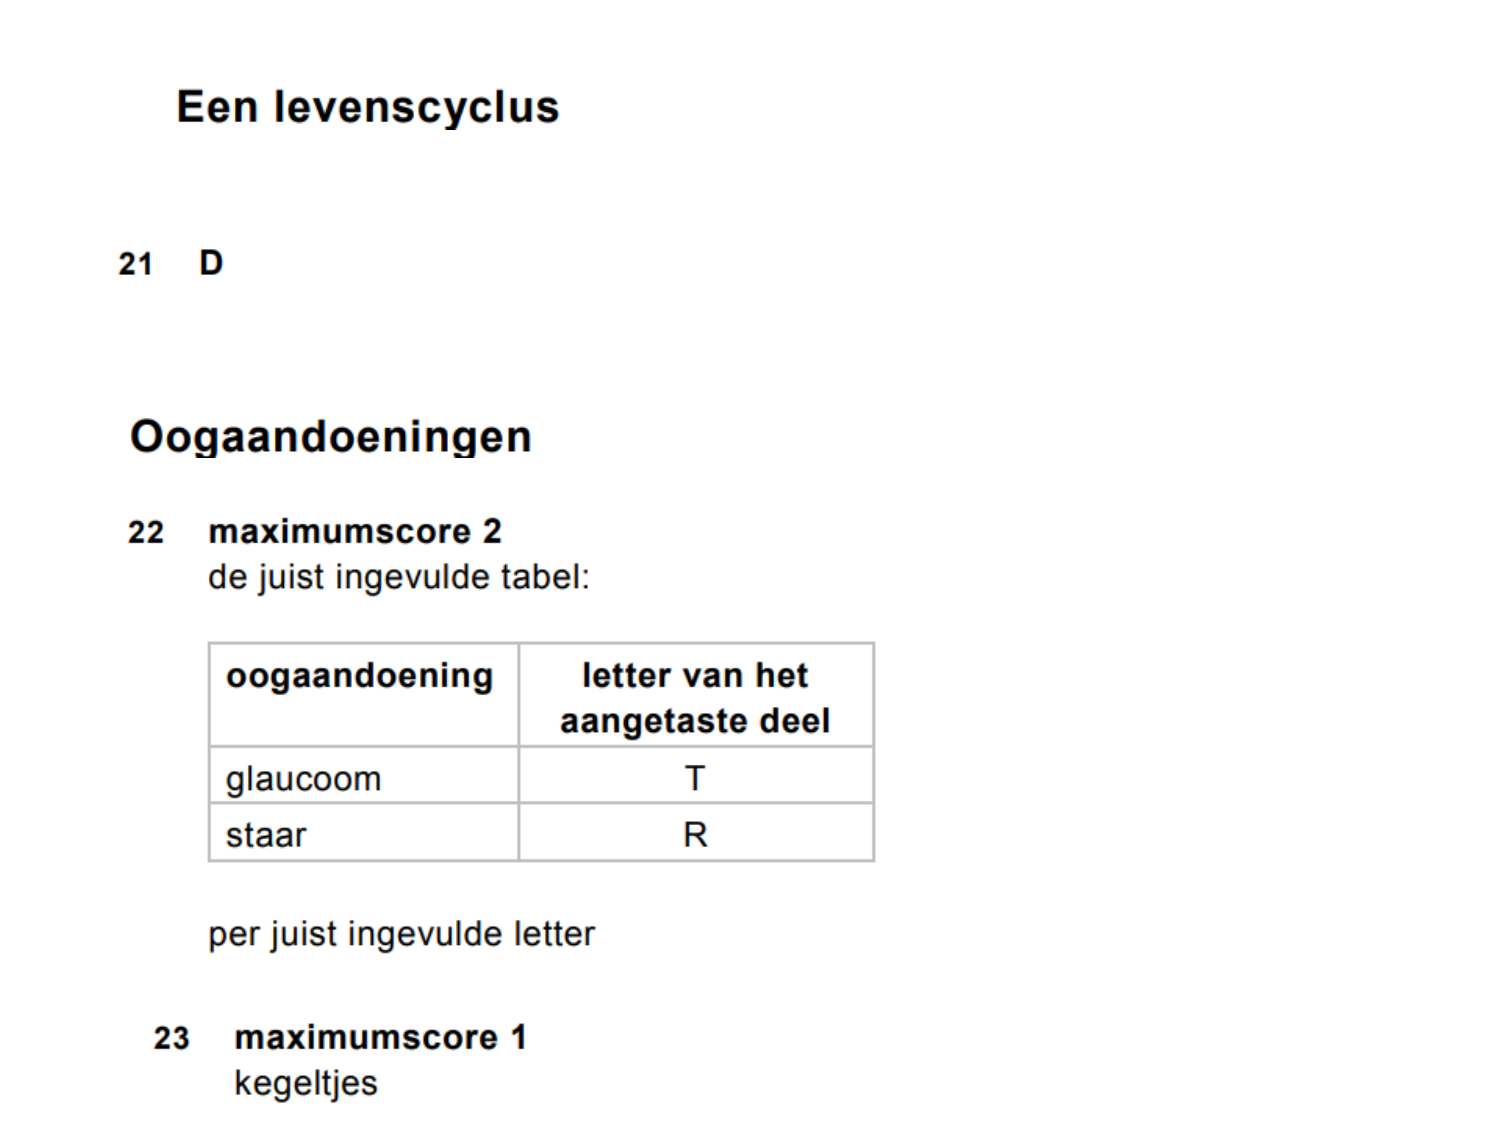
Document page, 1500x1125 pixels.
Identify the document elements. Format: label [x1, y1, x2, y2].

picture [121, 1005, 565, 1118]
picture [125, 54, 594, 130]
picture [100, 236, 392, 316]
picture [108, 373, 581, 459]
picture [86, 479, 911, 981]
